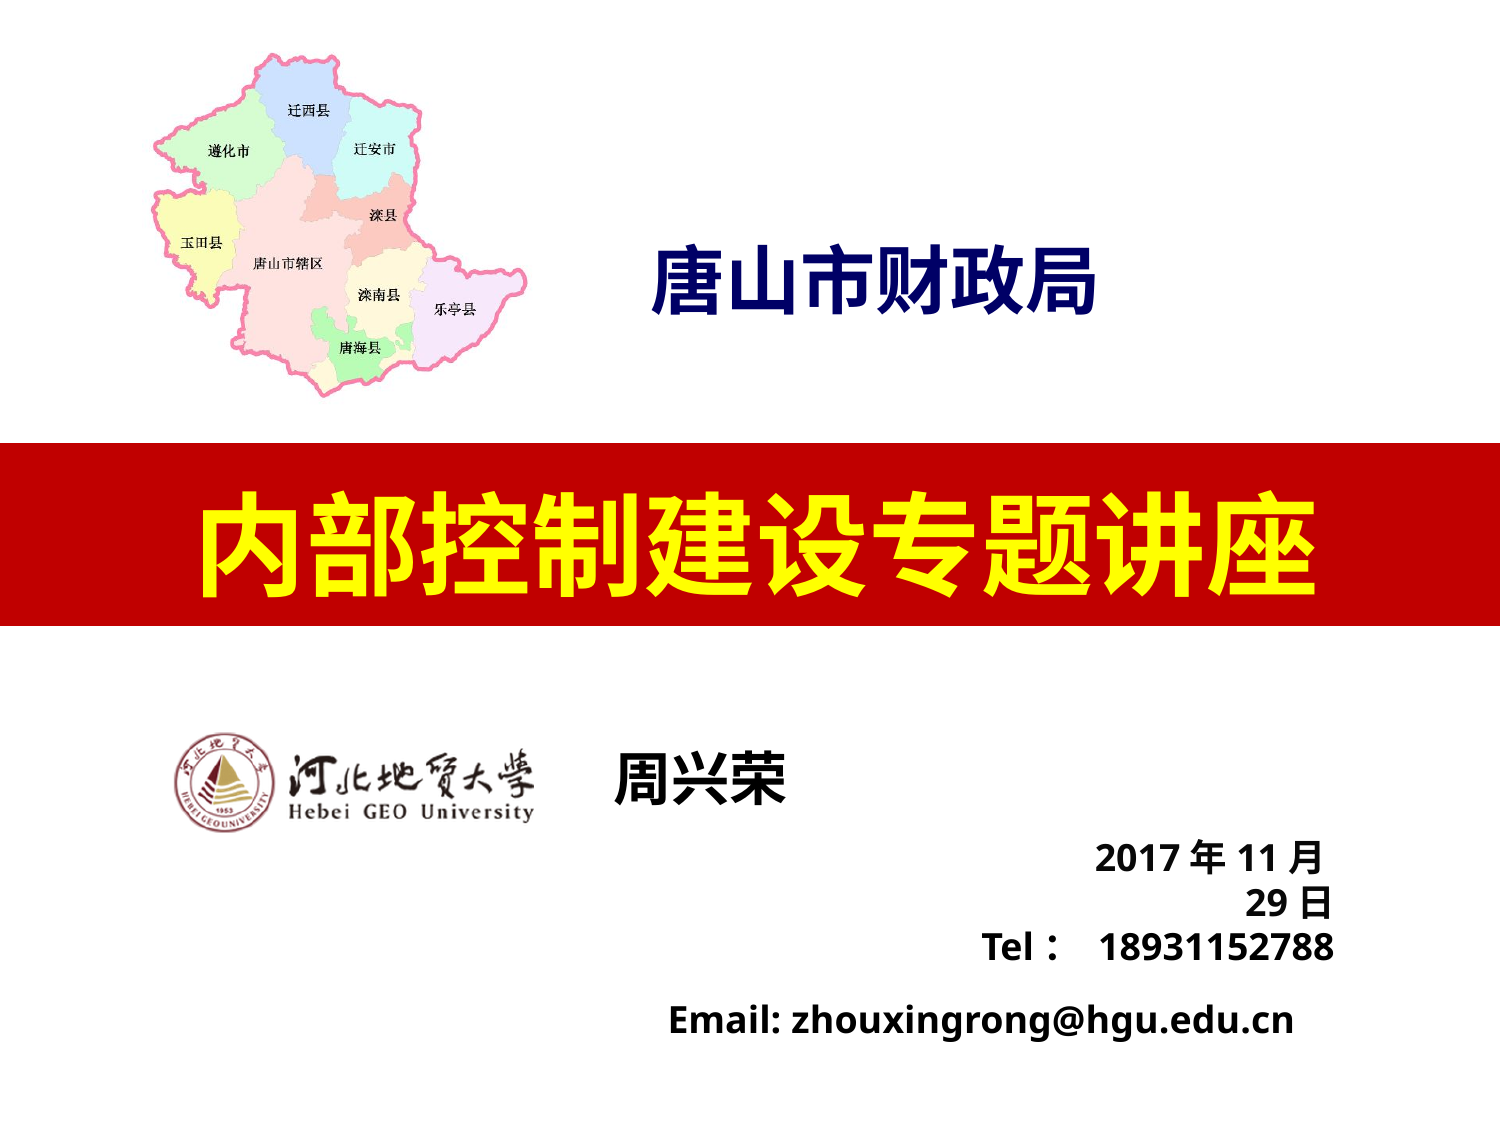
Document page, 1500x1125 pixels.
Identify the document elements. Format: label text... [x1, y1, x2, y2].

text_box [0, 444, 1500, 626]
text_box Tel： 18931152788 Email: zhouxingrong@hgu.edu.cn [402, 895, 1350, 1061]
text_box 唐山市财政局 [539, 209, 1416, 330]
text_box 讲人： 周兴荣 [574, 734, 804, 820]
picture [142, 26, 535, 419]
picture [142, 719, 569, 844]
text_box 内部控制建设专题讲座 [112, 445, 1400, 613]
text_box 2017年11月29日 [1041, 826, 1350, 895]
